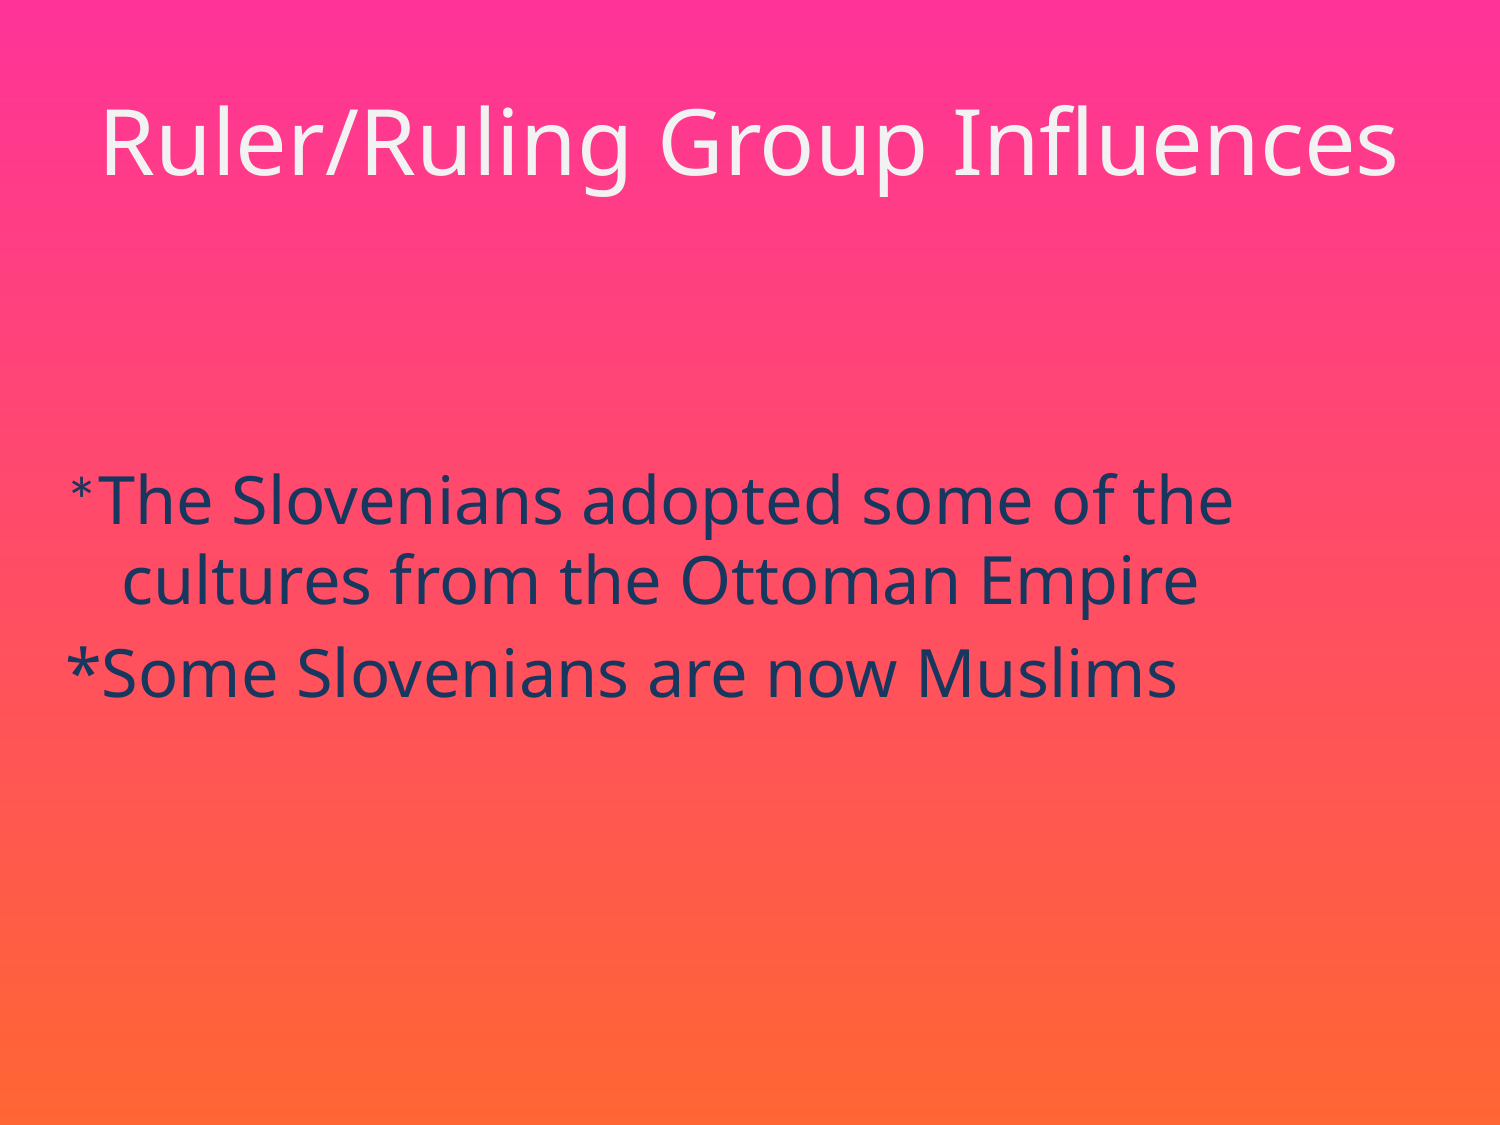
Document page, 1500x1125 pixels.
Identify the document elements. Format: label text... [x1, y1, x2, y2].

list *The Slovenians adopted some of the cultures from the Ottoman Empire *Some Slovenians are now Muslims [50, 450, 1400, 1080]
title Ruler/Ruling Group Influences [75, 45, 1425, 233]
